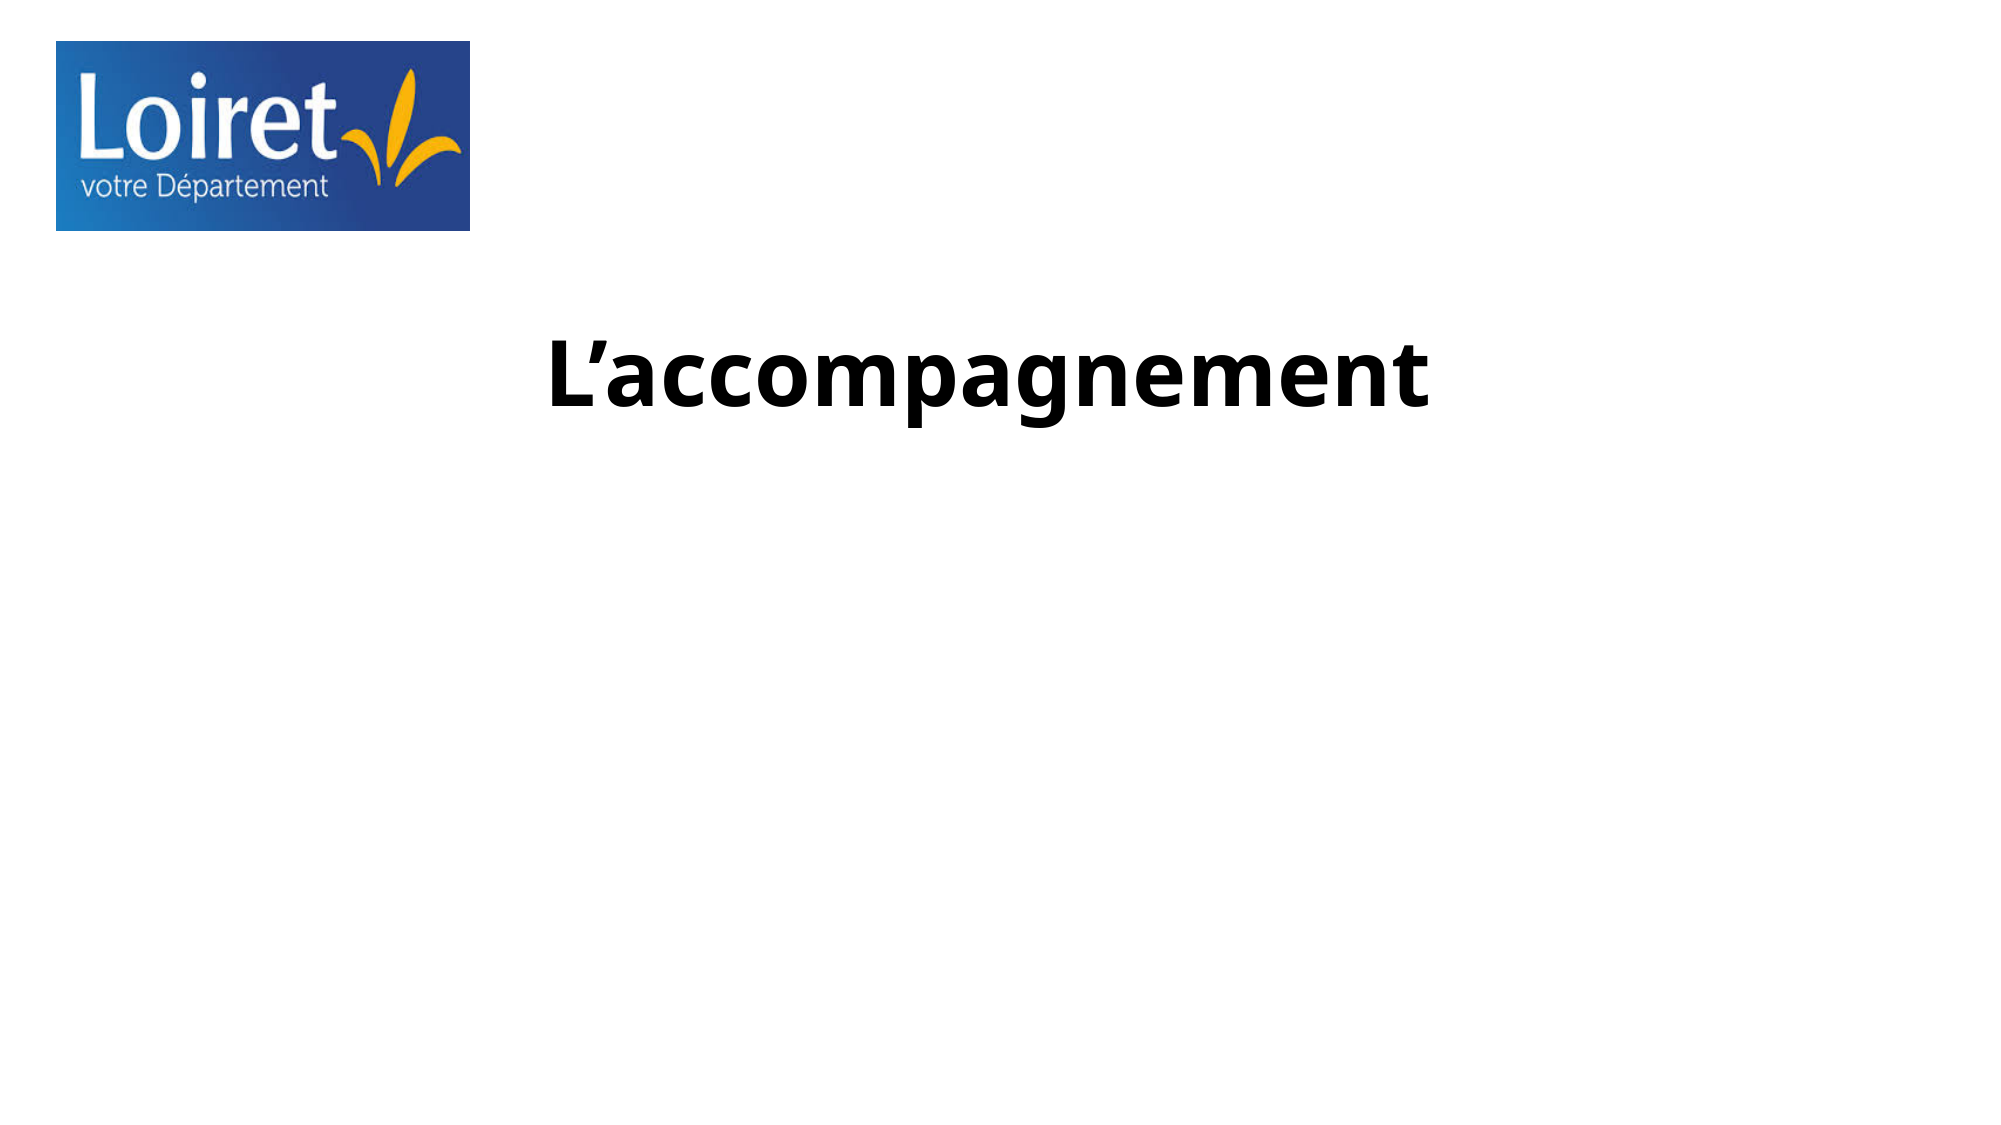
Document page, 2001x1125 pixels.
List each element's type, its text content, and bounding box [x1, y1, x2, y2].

title L’accompagnement [137, 293, 1863, 571]
picture [56, 41, 470, 231]
